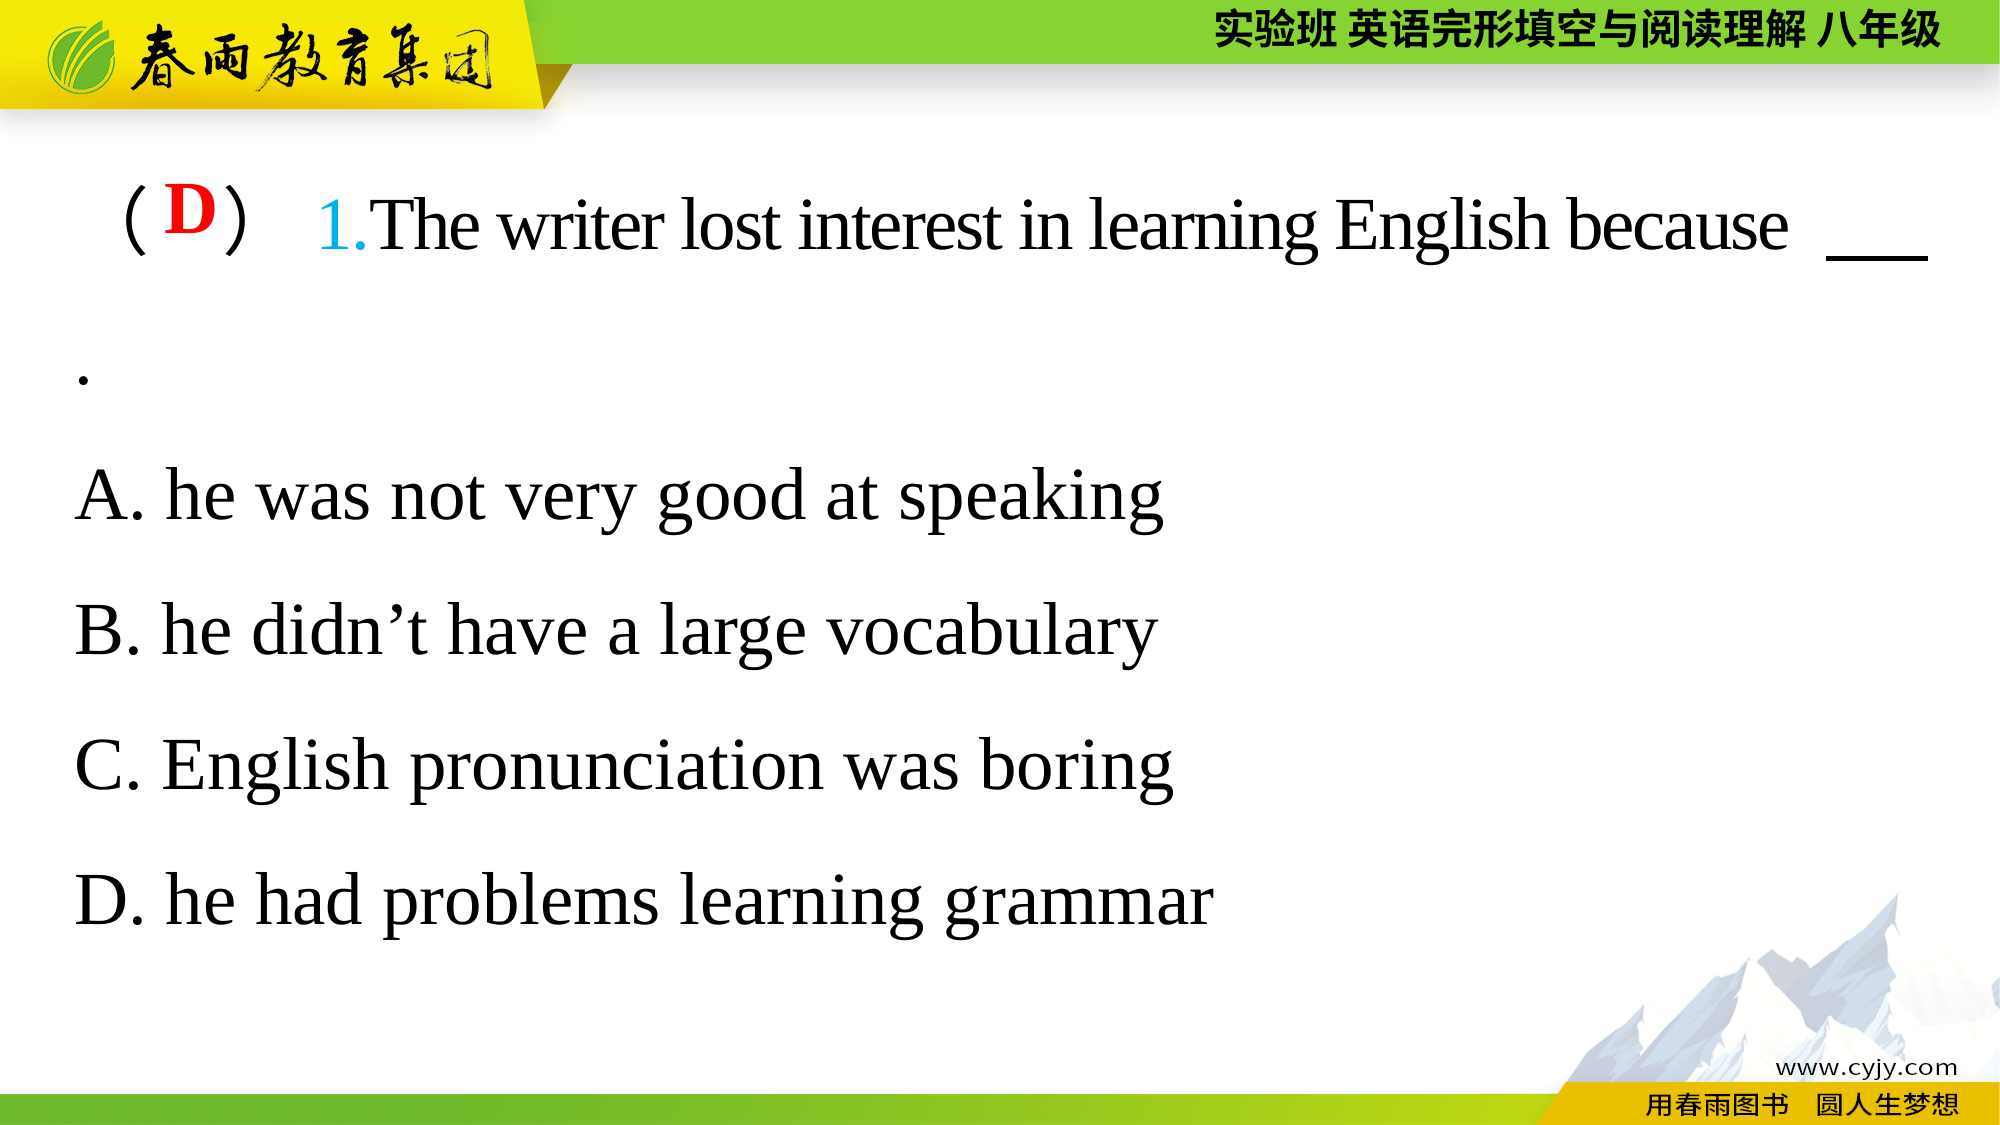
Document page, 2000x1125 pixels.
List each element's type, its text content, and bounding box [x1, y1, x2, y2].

picture [0, 0, 2000, 1125]
list （ ）1.The writer lost interest in learning English because . A. he was not very good at speaking B. he didn’t have a large vocabulary C. English pronunciation was boring D. he had problems learning grammar [59, 122, 1944, 820]
text_box D [149, 150, 234, 256]
